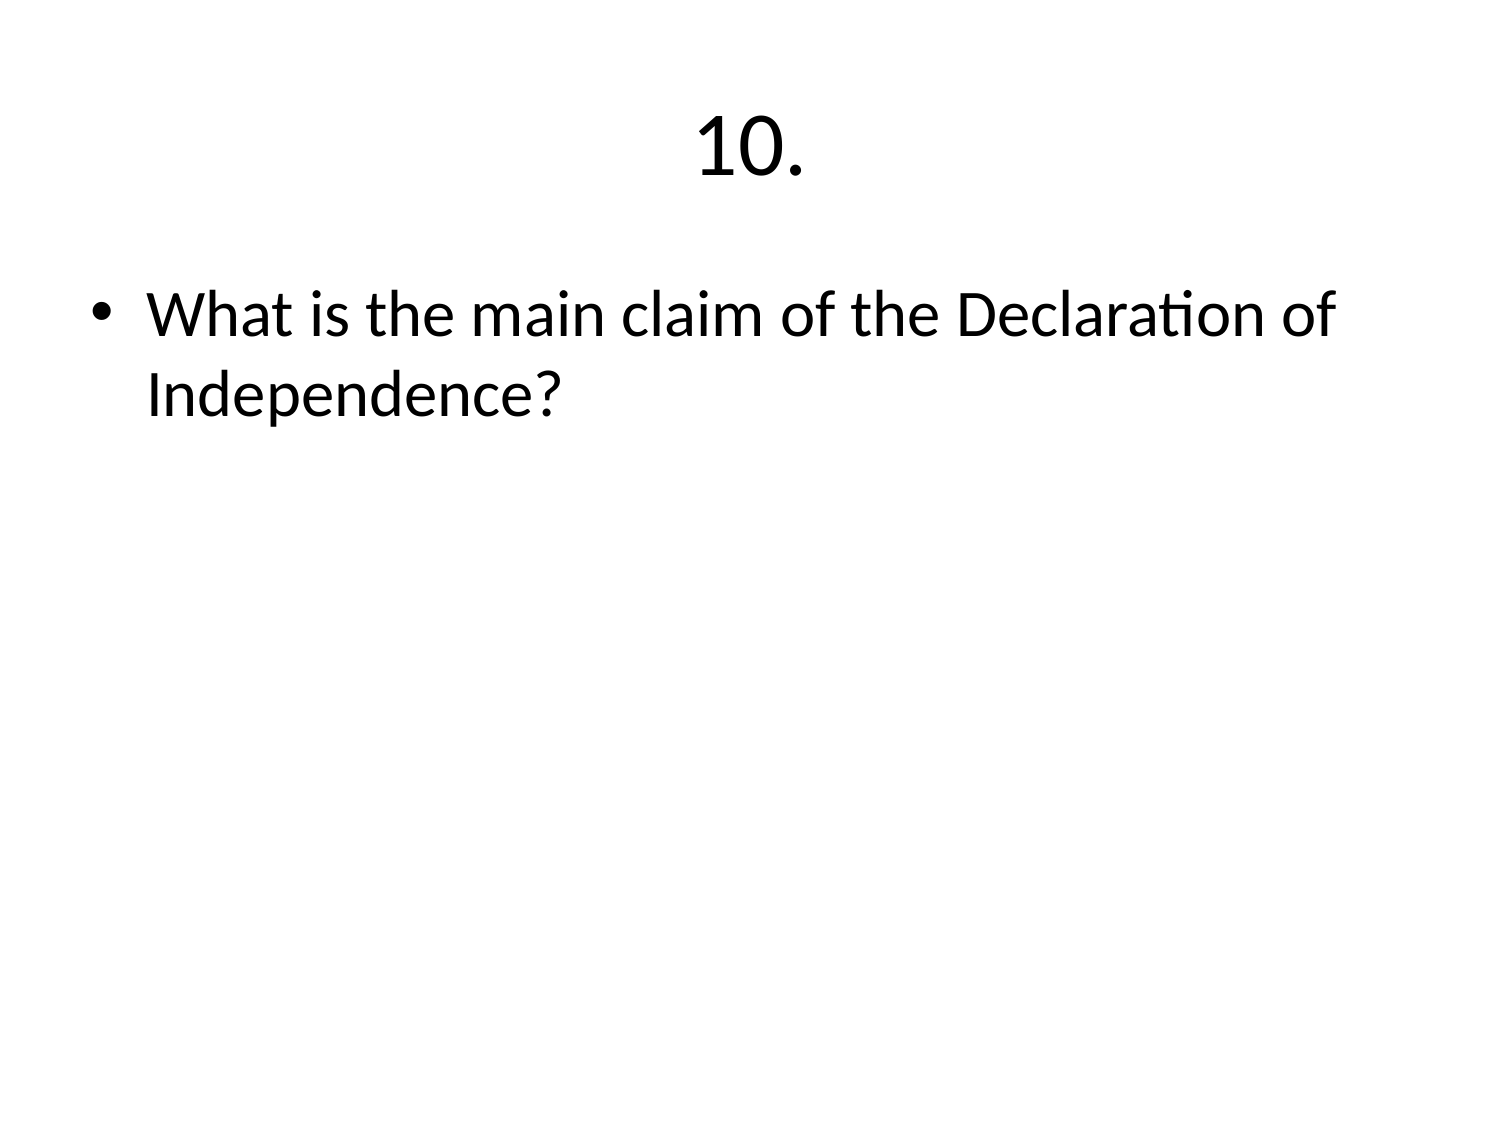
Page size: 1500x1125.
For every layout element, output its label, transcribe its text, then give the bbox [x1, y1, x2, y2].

list What is the main claim of the Declaration of Independence? [75, 262, 1425, 1005]
title 10. [75, 45, 1425, 233]
